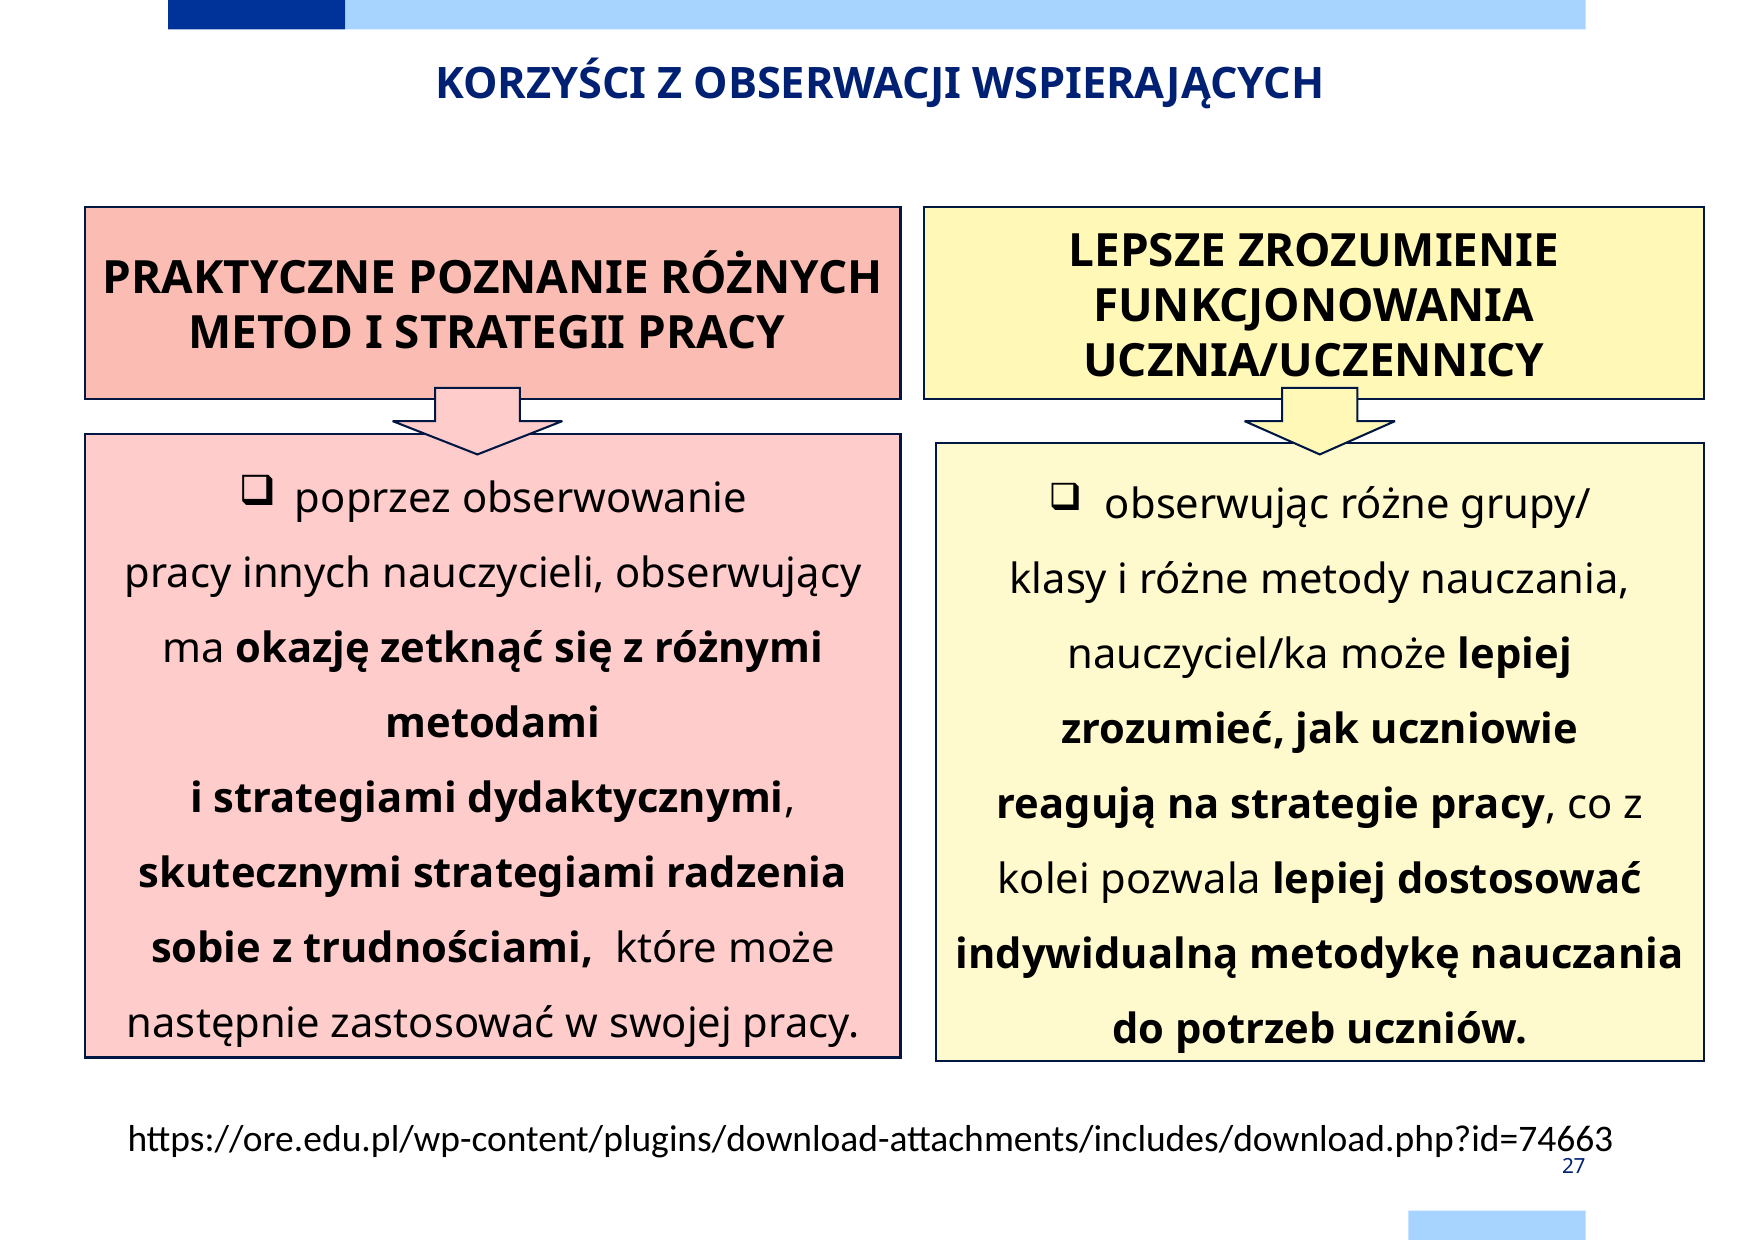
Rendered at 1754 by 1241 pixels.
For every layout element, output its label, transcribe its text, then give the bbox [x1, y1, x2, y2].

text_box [85, 206, 901, 1058]
text_box https://ore.edu.pl/wp-content/plugins/download-attachments/includes/download.php?id=74663 [85, 566, 1657, 1167]
title KORZYŚCI Z OBSERWACJI WSPIERAJĄCYCH [55, 29, 1704, 183]
slide_number 27 [1408, 1167, 1586, 1182]
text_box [924, 206, 1704, 1061]
